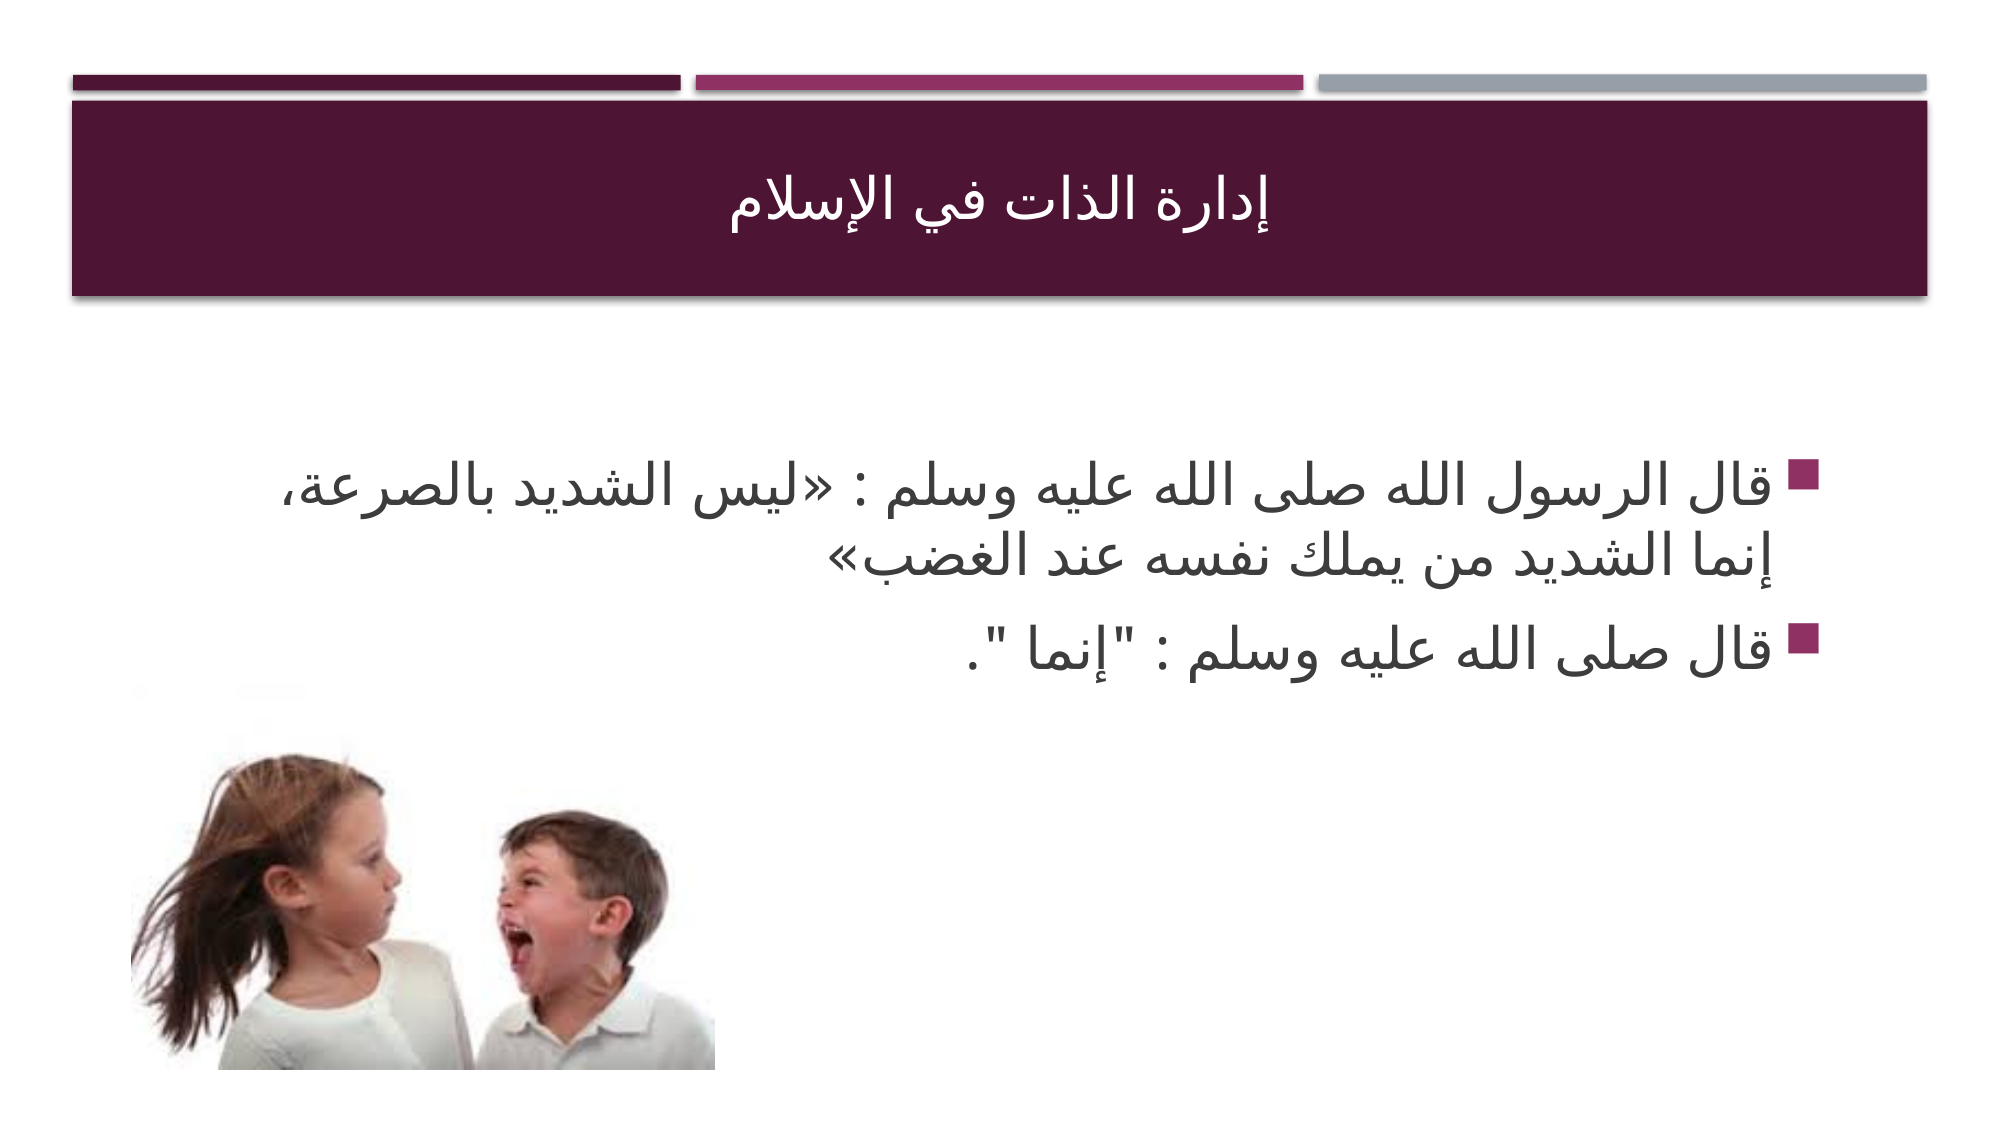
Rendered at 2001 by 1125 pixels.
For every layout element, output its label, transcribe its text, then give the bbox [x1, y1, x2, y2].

list قال الرسول الله صلى الله عليه وسلم : «ليس الشديد بالصرعة، إنما الشديد من يملك نفسه عند الغضب» قال صلى الله عليه وسلم : "إنما ". [251, 321, 1841, 877]
title إدارة الذات في الإسلام [95, 115, 1905, 240]
picture [130, 683, 715, 1070]
